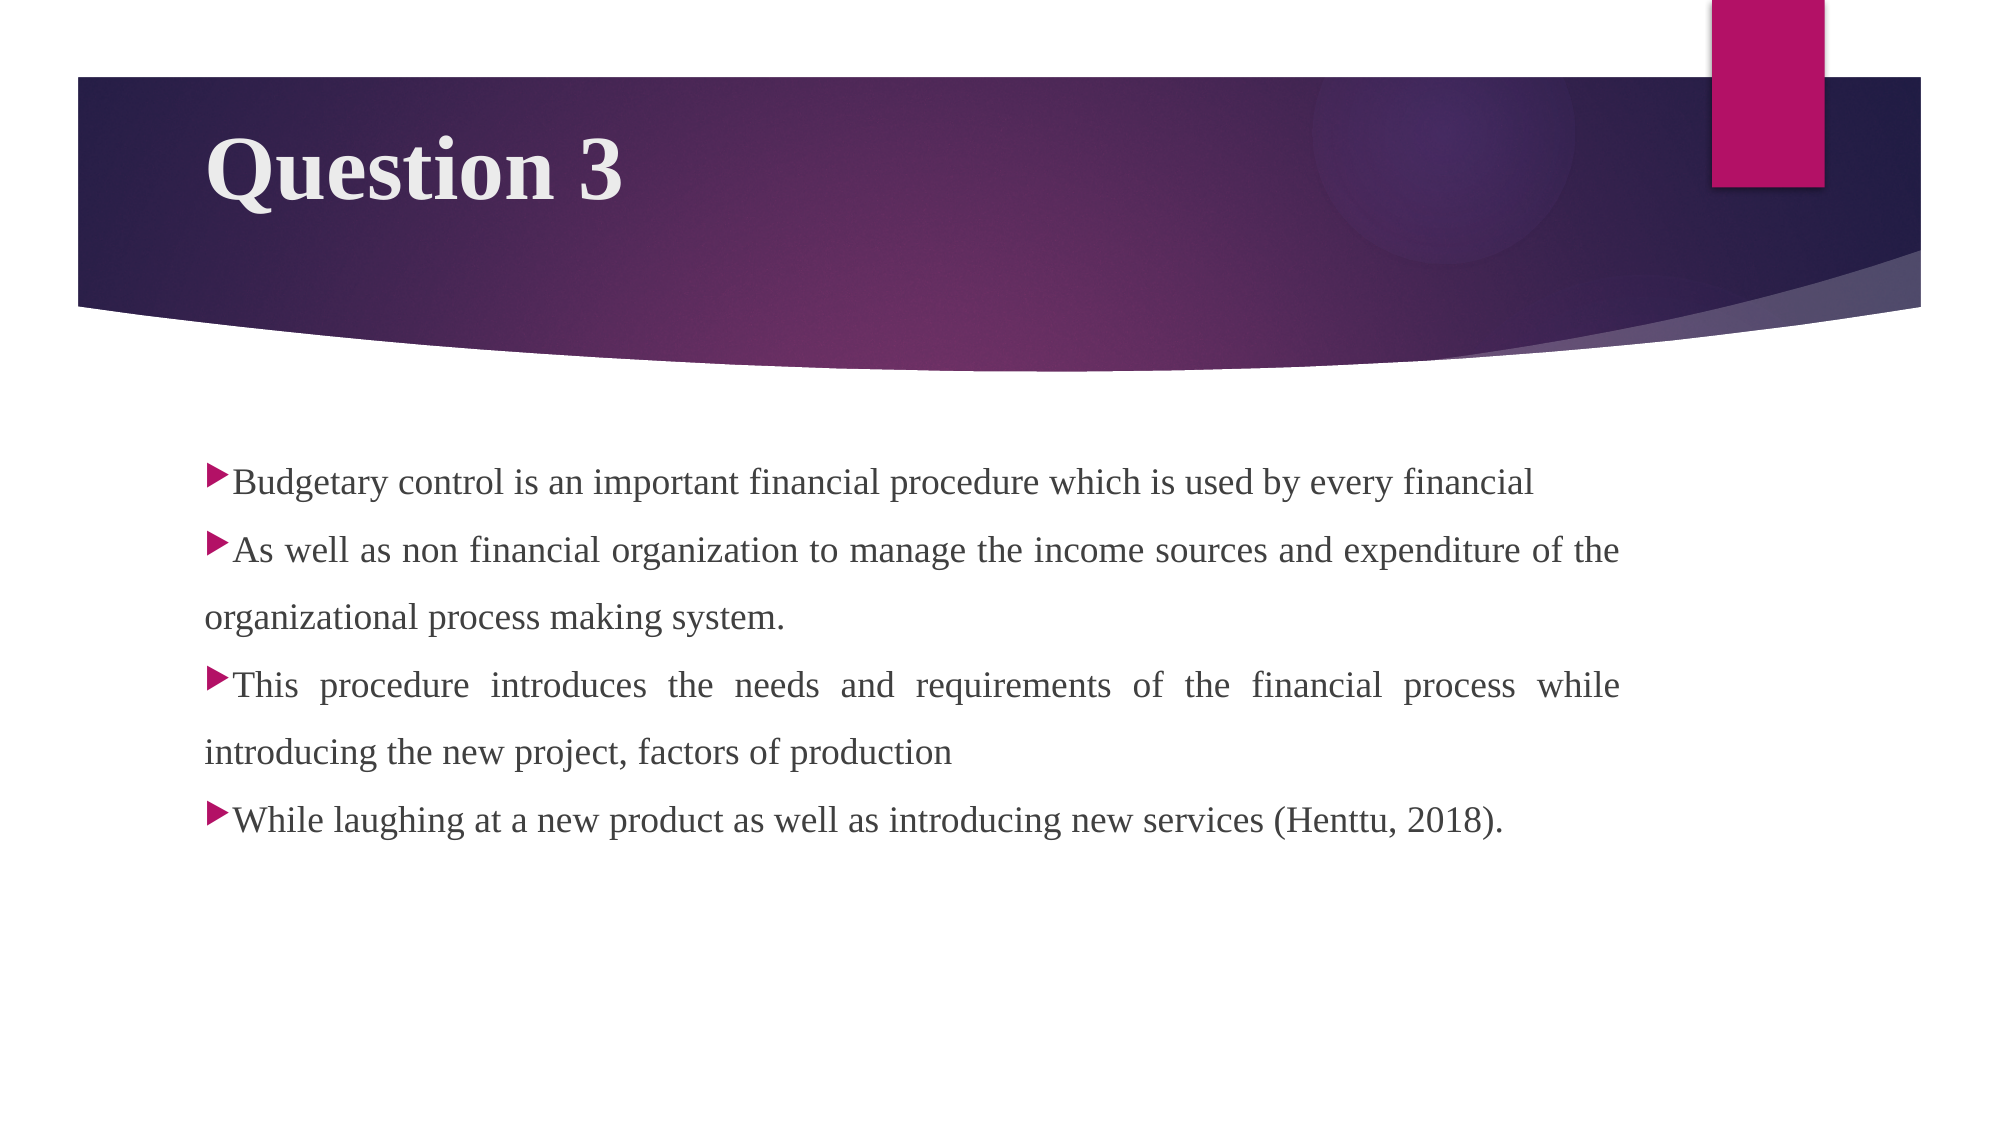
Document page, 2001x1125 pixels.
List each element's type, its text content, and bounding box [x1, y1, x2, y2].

title Question 3 [189, 159, 1627, 276]
list Budgetary control is an important financial procedure which is used by every financial As well as non financial organization to manage the income sources and expenditure of the organizational process making system. This procedure introduces the needs and requirements of the financial process while introducing the new project, factors of production While laughing at a new product as well as introducing new services (Henttu, 2018). [189, 427, 1638, 988]
